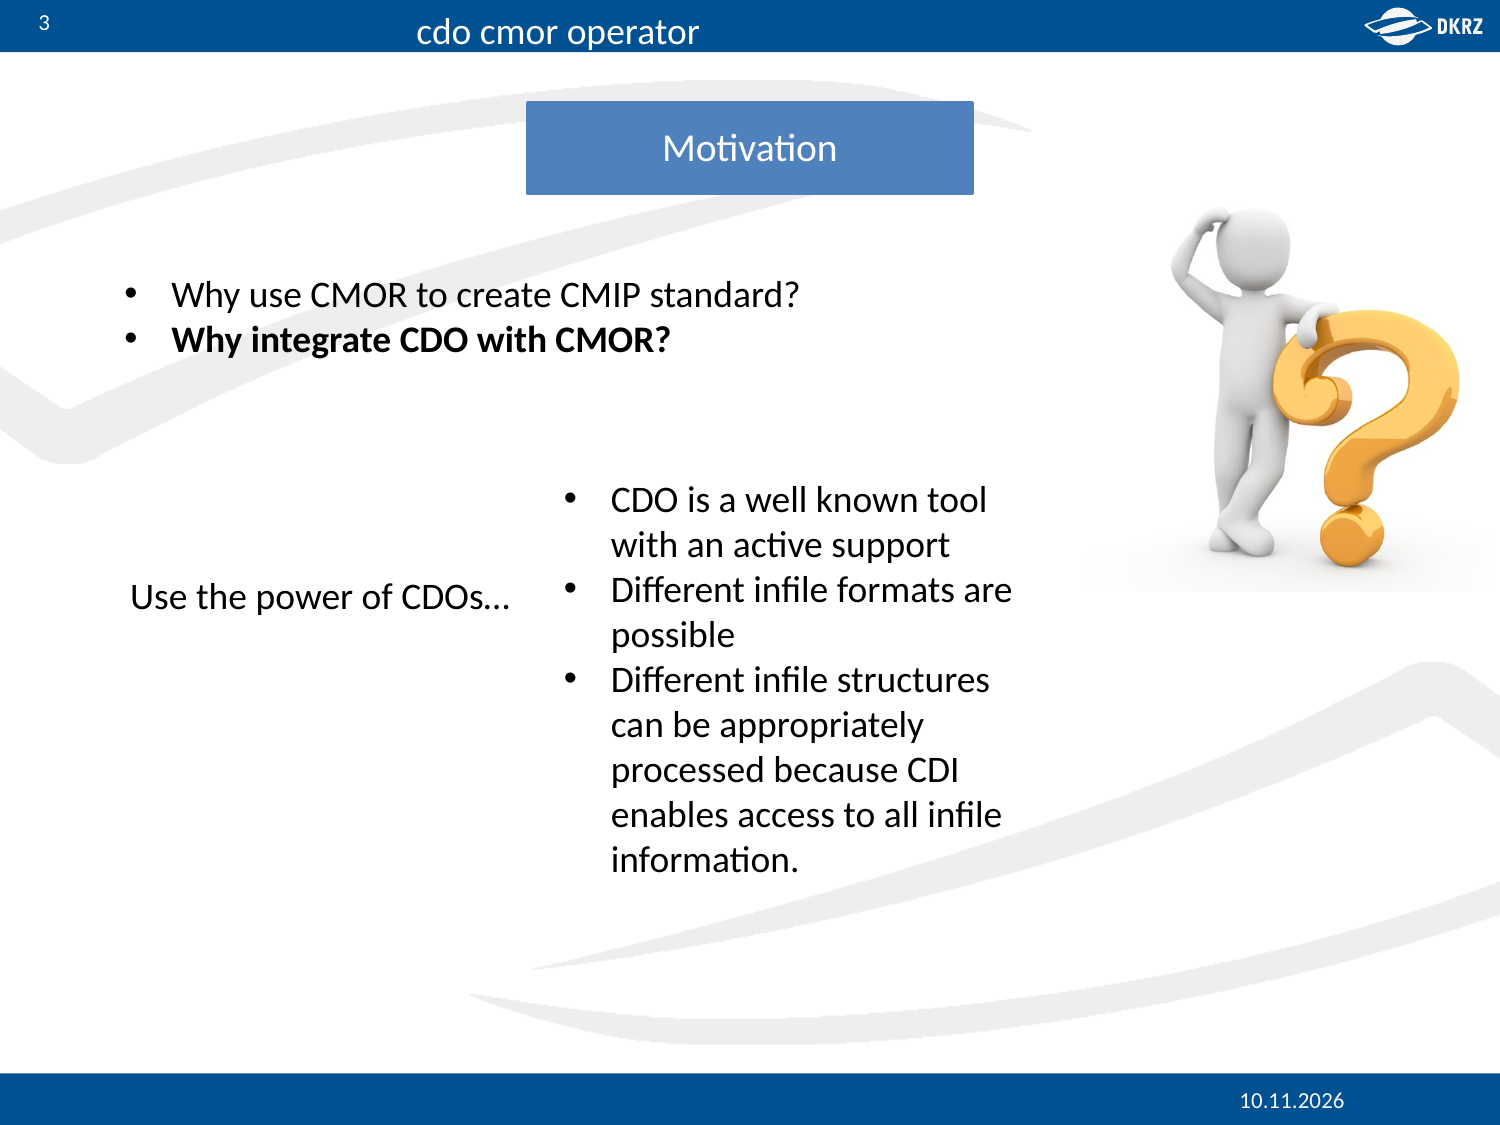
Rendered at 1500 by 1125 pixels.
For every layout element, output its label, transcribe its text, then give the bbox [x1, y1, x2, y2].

text_box Why use CMOR to create CMIP standard? Why integrate CDO with CMOR? [109, 262, 817, 368]
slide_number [1187, 1072, 1360, 1125]
text_box Use the power of CDOs… [115, 564, 526, 625]
picture [1086, 189, 1490, 593]
text_box CDO is a well known tool with an active support Different infile formats are possible Different infile structures can be appropriately processed because CDI enables access to all infile information. [549, 467, 1058, 888]
slide_number 3 [1, 0, 65, 53]
picture [470, 662, 1500, 1044]
picture [0, 80, 1032, 464]
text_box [527, 103, 973, 194]
